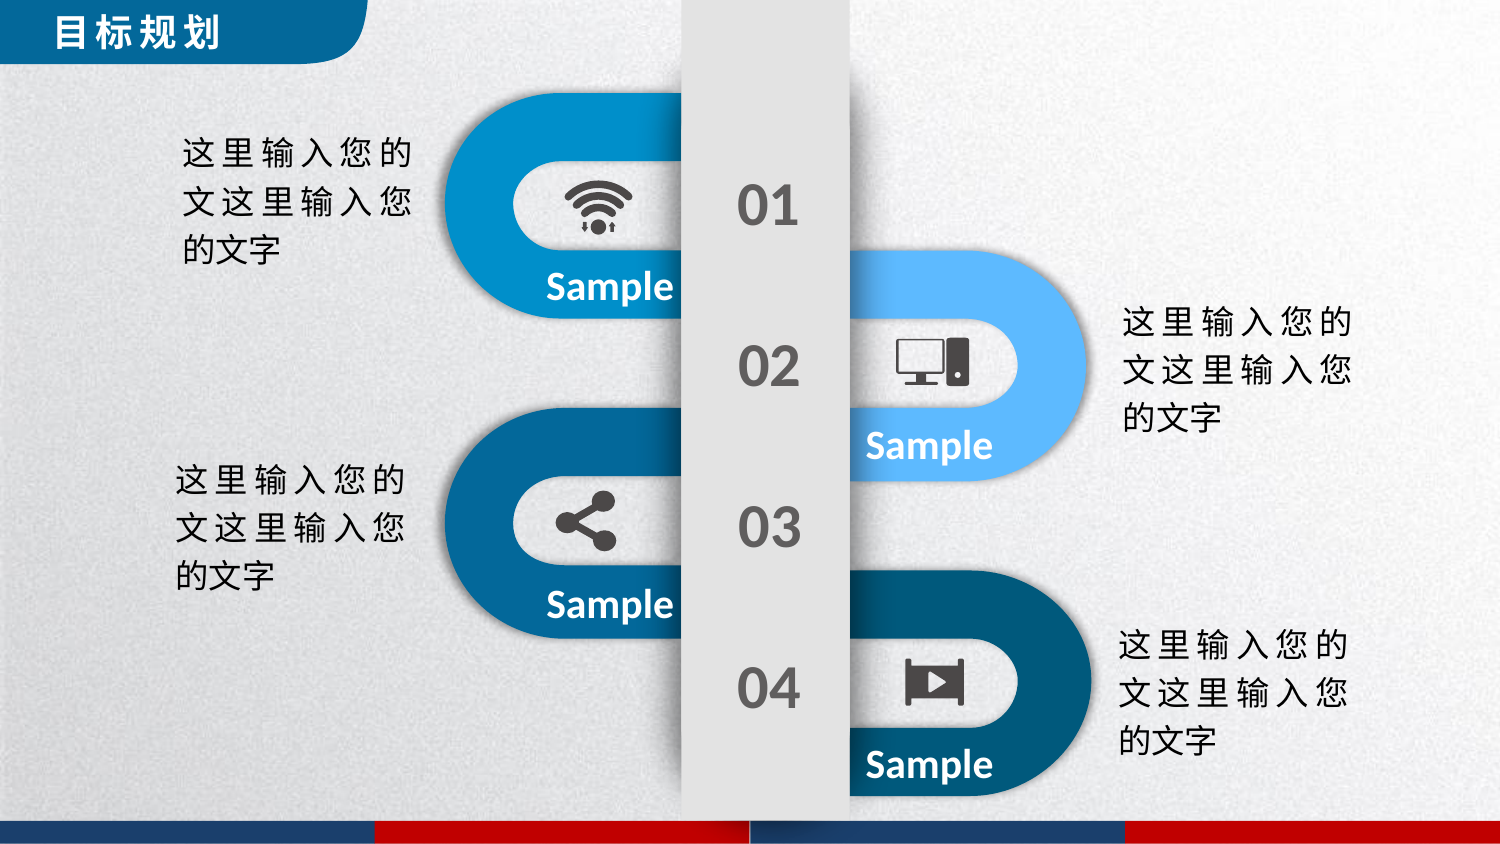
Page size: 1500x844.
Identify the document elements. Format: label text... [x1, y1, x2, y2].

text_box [853, 337, 1006, 475]
text_box [444, 407, 645, 634]
picture [514, 477, 681, 557]
text_box 这里输入您的文这里输入您的文字 [1107, 610, 1360, 767]
text_box [444, 93, 654, 315]
text_box [887, 570, 1092, 785]
text_box 这里输入您的文这里输入您的文字 [1111, 286, 1365, 443]
text_box 这里输入您的文这里输入您的文字 [164, 444, 418, 601]
picture [514, 162, 681, 241]
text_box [534, 175, 696, 315]
picture [850, 0, 1500, 820]
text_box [534, 490, 687, 633]
text_box [887, 250, 1087, 473]
text_box 这里输入您的文这里输入您的文字 [171, 118, 424, 275]
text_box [853, 658, 1016, 793]
picture [850, 639, 1008, 727]
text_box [681, 0, 850, 821]
picture [0, 0, 681, 820]
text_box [0, 0, 368, 65]
picture [850, 319, 1017, 407]
